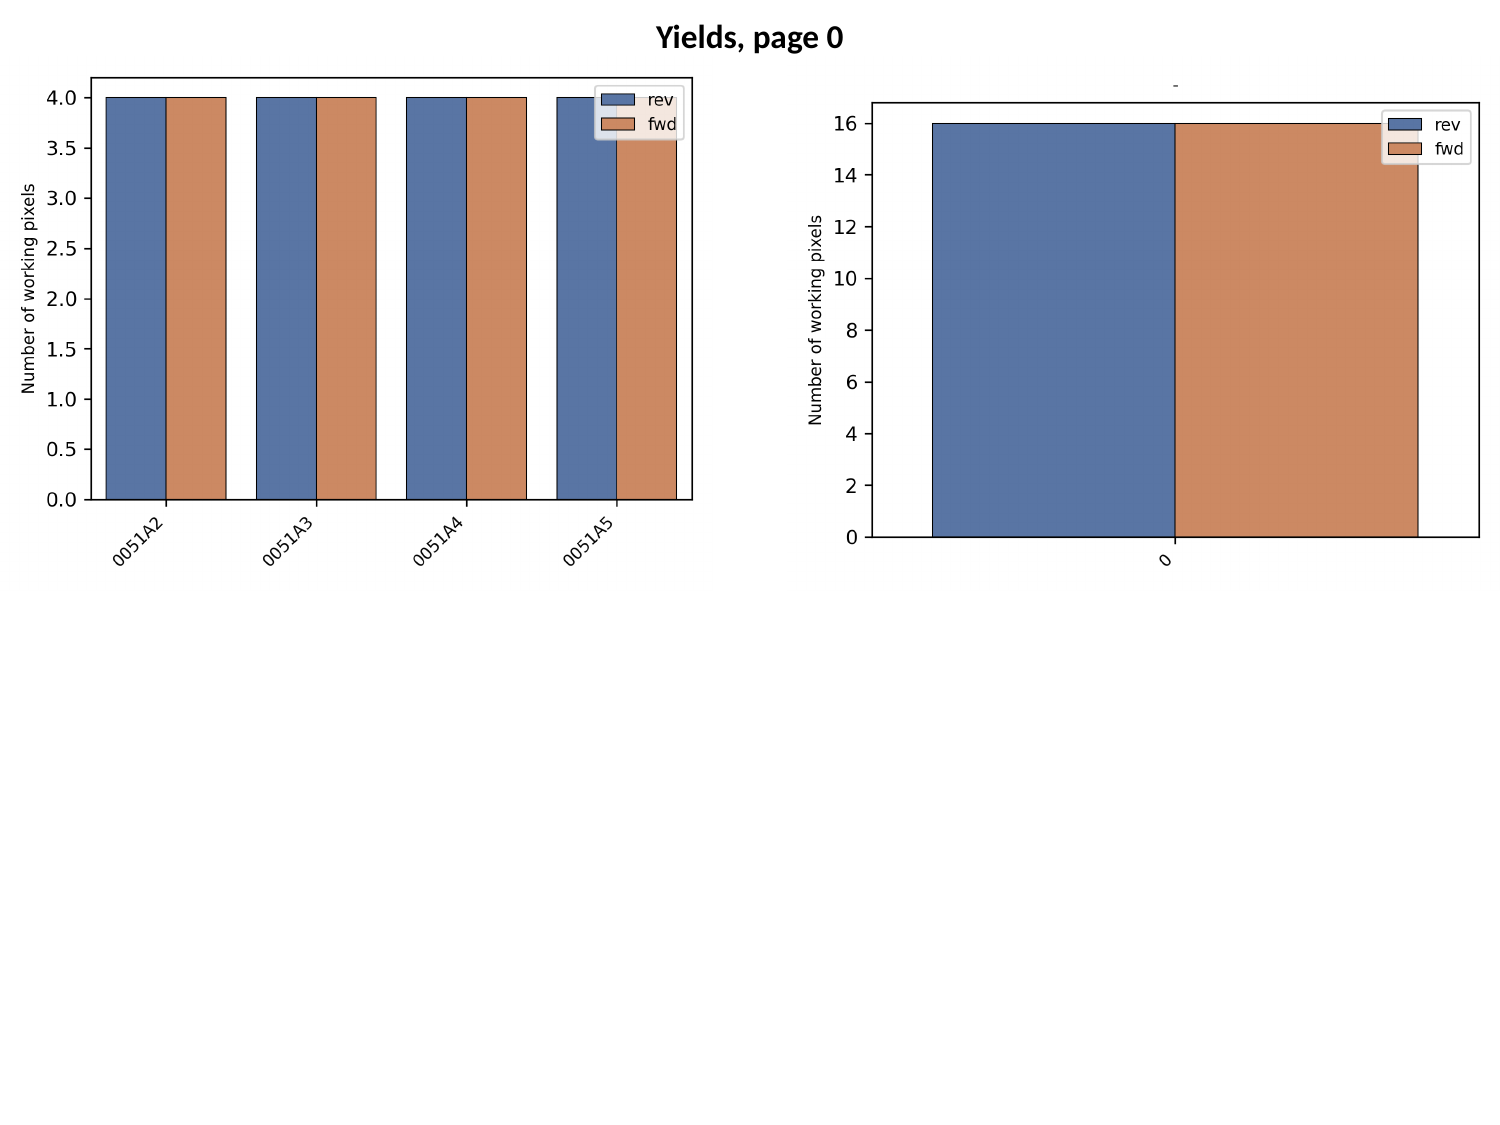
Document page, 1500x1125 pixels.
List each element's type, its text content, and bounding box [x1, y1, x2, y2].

picture [787, 56, 1500, 591]
title Yields, page 0 [0, 0, 1500, 75]
picture [0, 56, 713, 591]
